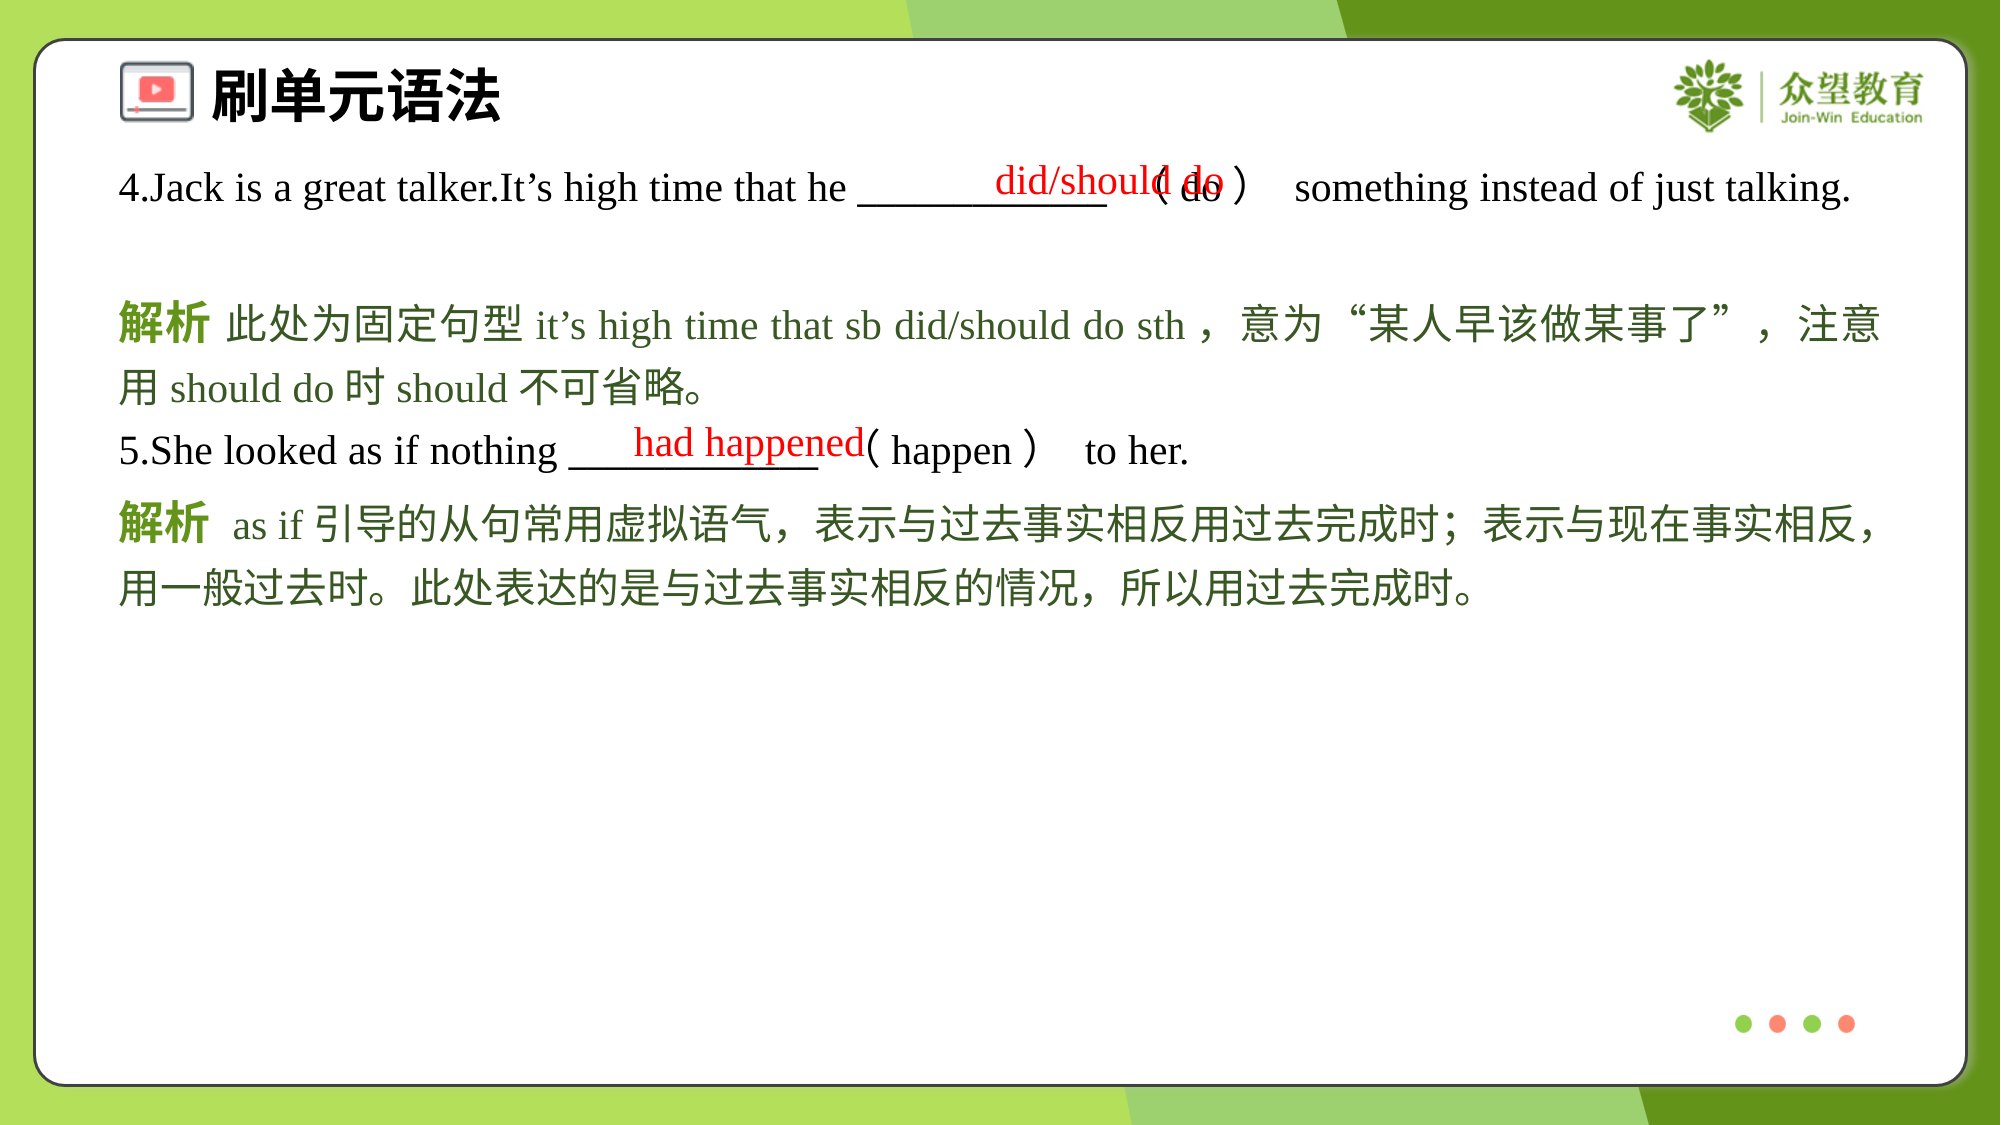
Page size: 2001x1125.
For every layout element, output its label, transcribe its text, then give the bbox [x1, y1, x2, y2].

text_box had happened [624, 402, 875, 460]
picture [0, 0, 2000, 1125]
text_box did/should do [986, 140, 1234, 198]
text_box 4.Jack is a great talker.It’s high time that he _____________ （do） something instead of just talking. [118, 146, 1883, 267]
text_box 解析 as if引导的从句常用虚拟语气，表示与过去事实相反用过去完成时；表示与现在事实相反，用一般过去时。此处表达的是与过去事实相反的情况，所以用过去完成时。 [118, 480, 1883, 607]
text_box 5.She looked as if nothing _____________ （happen） to her. [118, 410, 1883, 468]
text_box 解析 此处为固定句型it’s high time that sb did/should do sth，意为“某人早该做某事了”，注意用should do时should不可省略。 [118, 279, 1883, 406]
